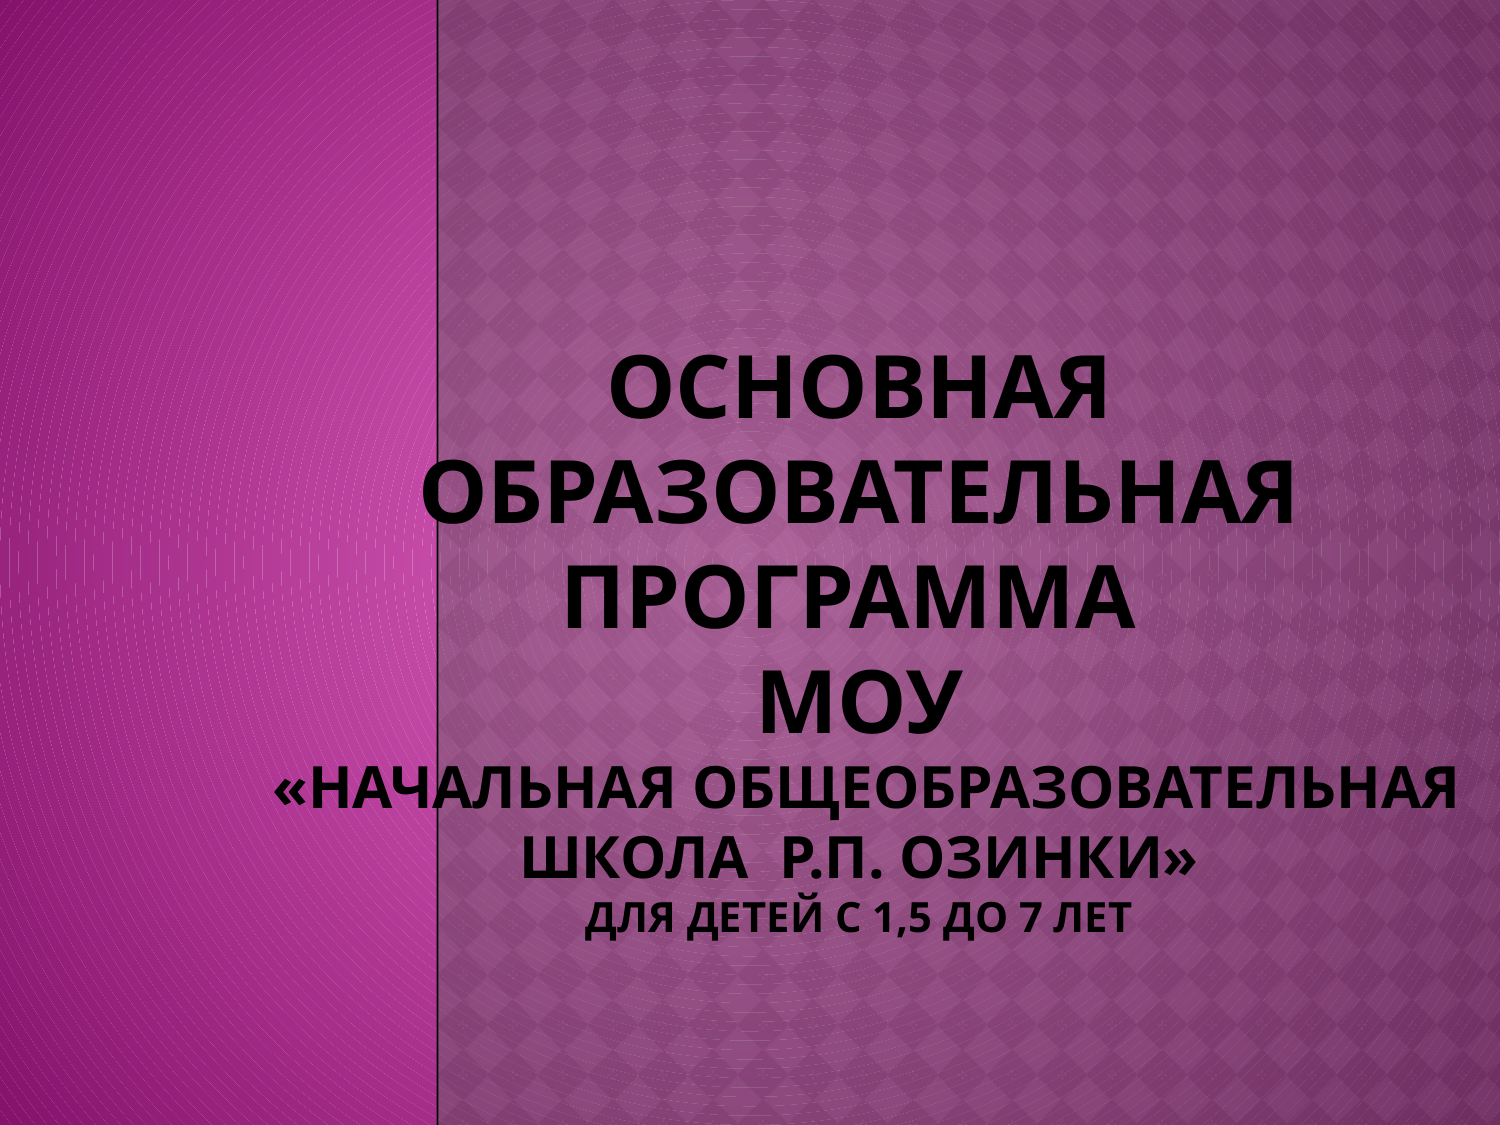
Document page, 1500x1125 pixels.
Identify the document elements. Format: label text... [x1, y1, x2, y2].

title Основная образовательная программа МОУ «начальная общеобразовательная школа р.п. Озинки» для детей с 1,5 до 7 лет [218, 0, 1500, 941]
